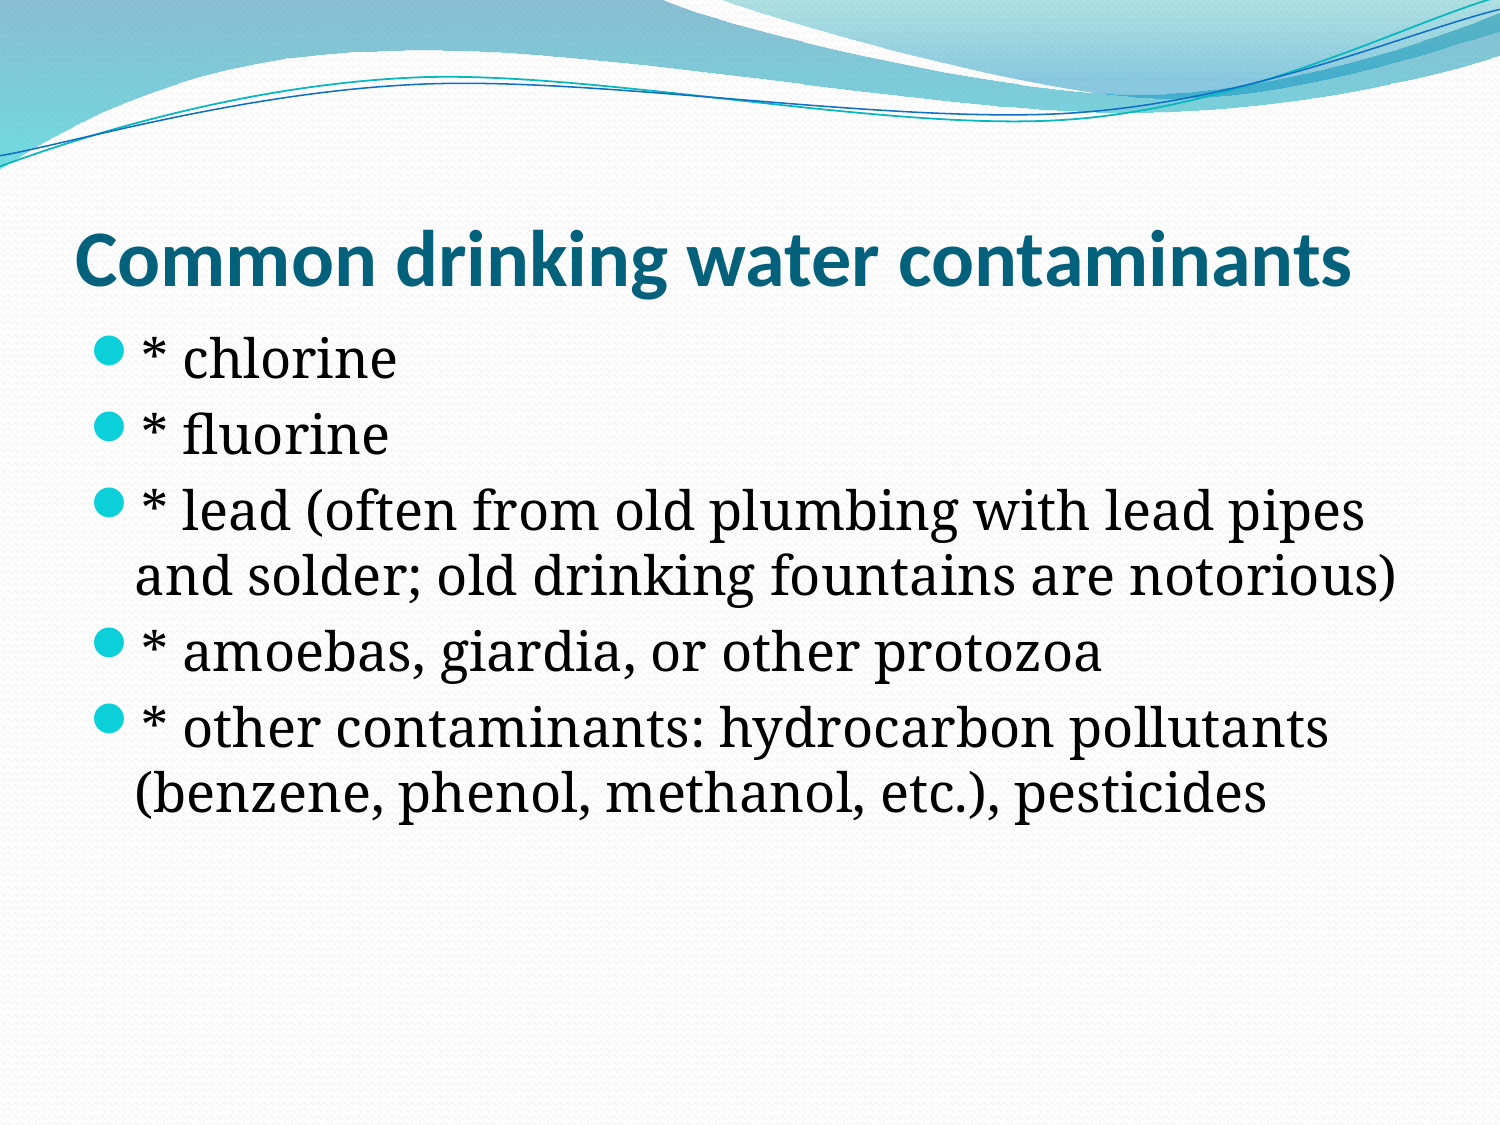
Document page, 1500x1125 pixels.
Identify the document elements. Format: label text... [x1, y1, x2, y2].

title Common drinking water contaminants [75, 115, 1425, 303]
list * chlorine * fluorine * lead (often from old plumbing with lead pipes and solder; old drinking fountains are notorious) * amoebas, giardia, or other protozoa * other contaminants: hydrocarbon pollutants (benzene, phenol, methanol, etc.), pesticides [75, 317, 1425, 1038]
